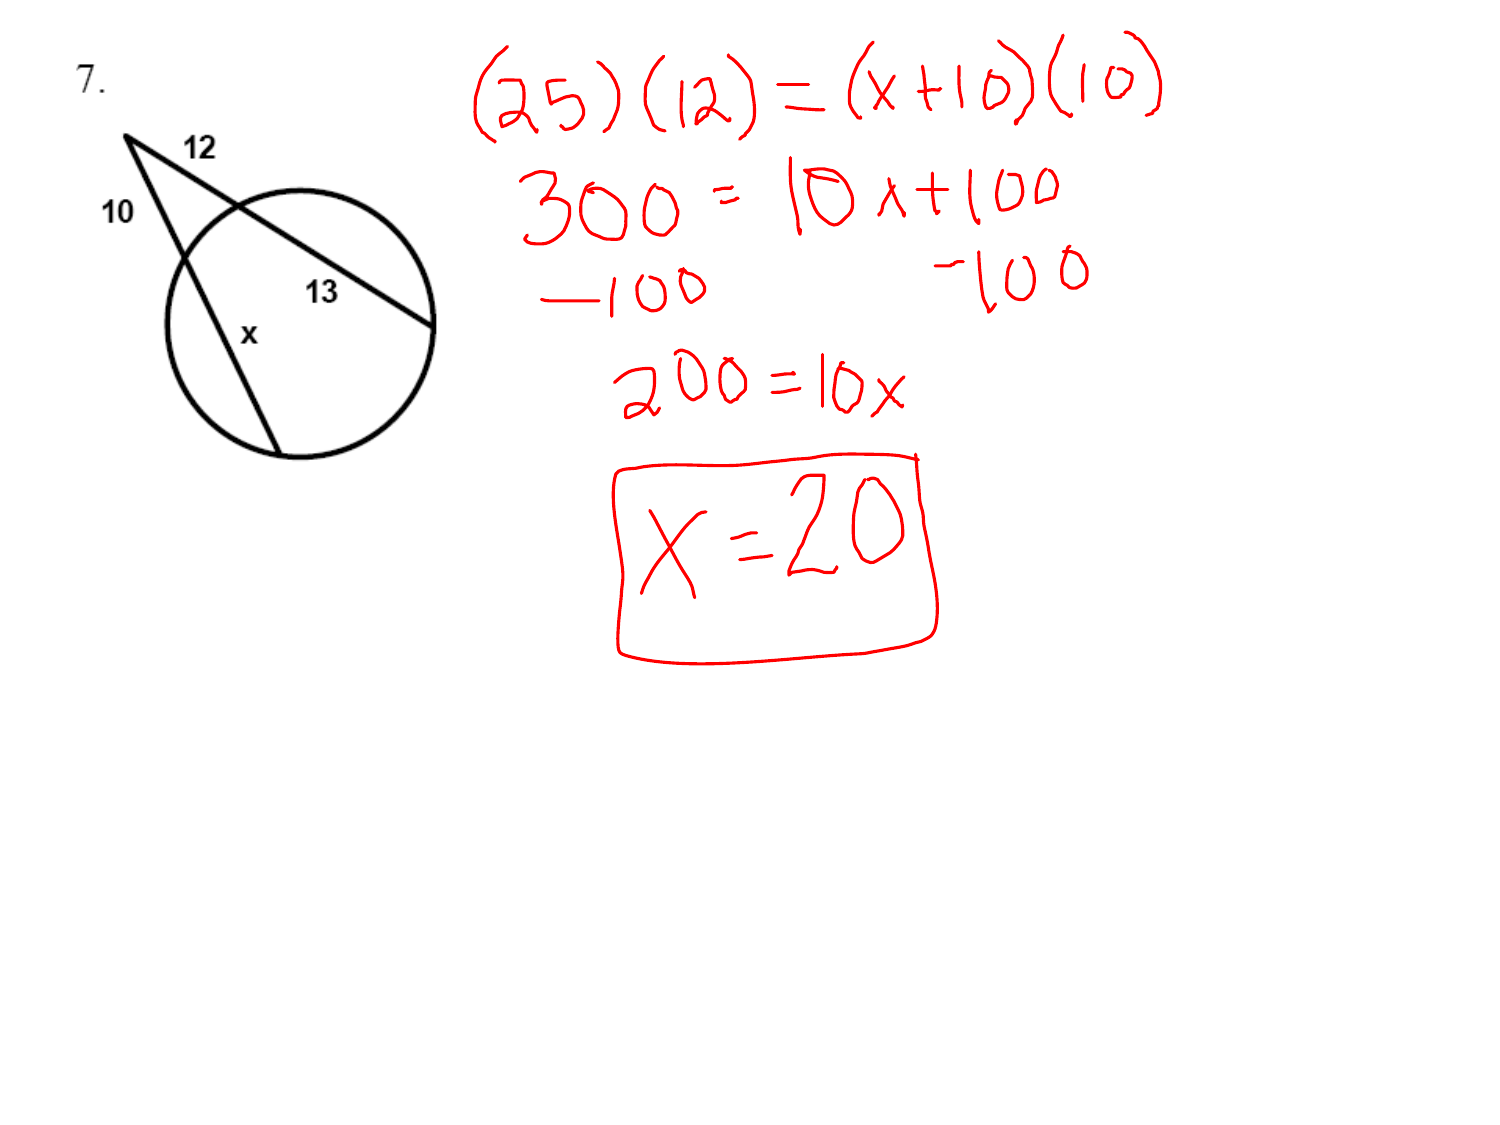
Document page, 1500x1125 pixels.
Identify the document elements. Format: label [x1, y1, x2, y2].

picture [49, 49, 460, 485]
